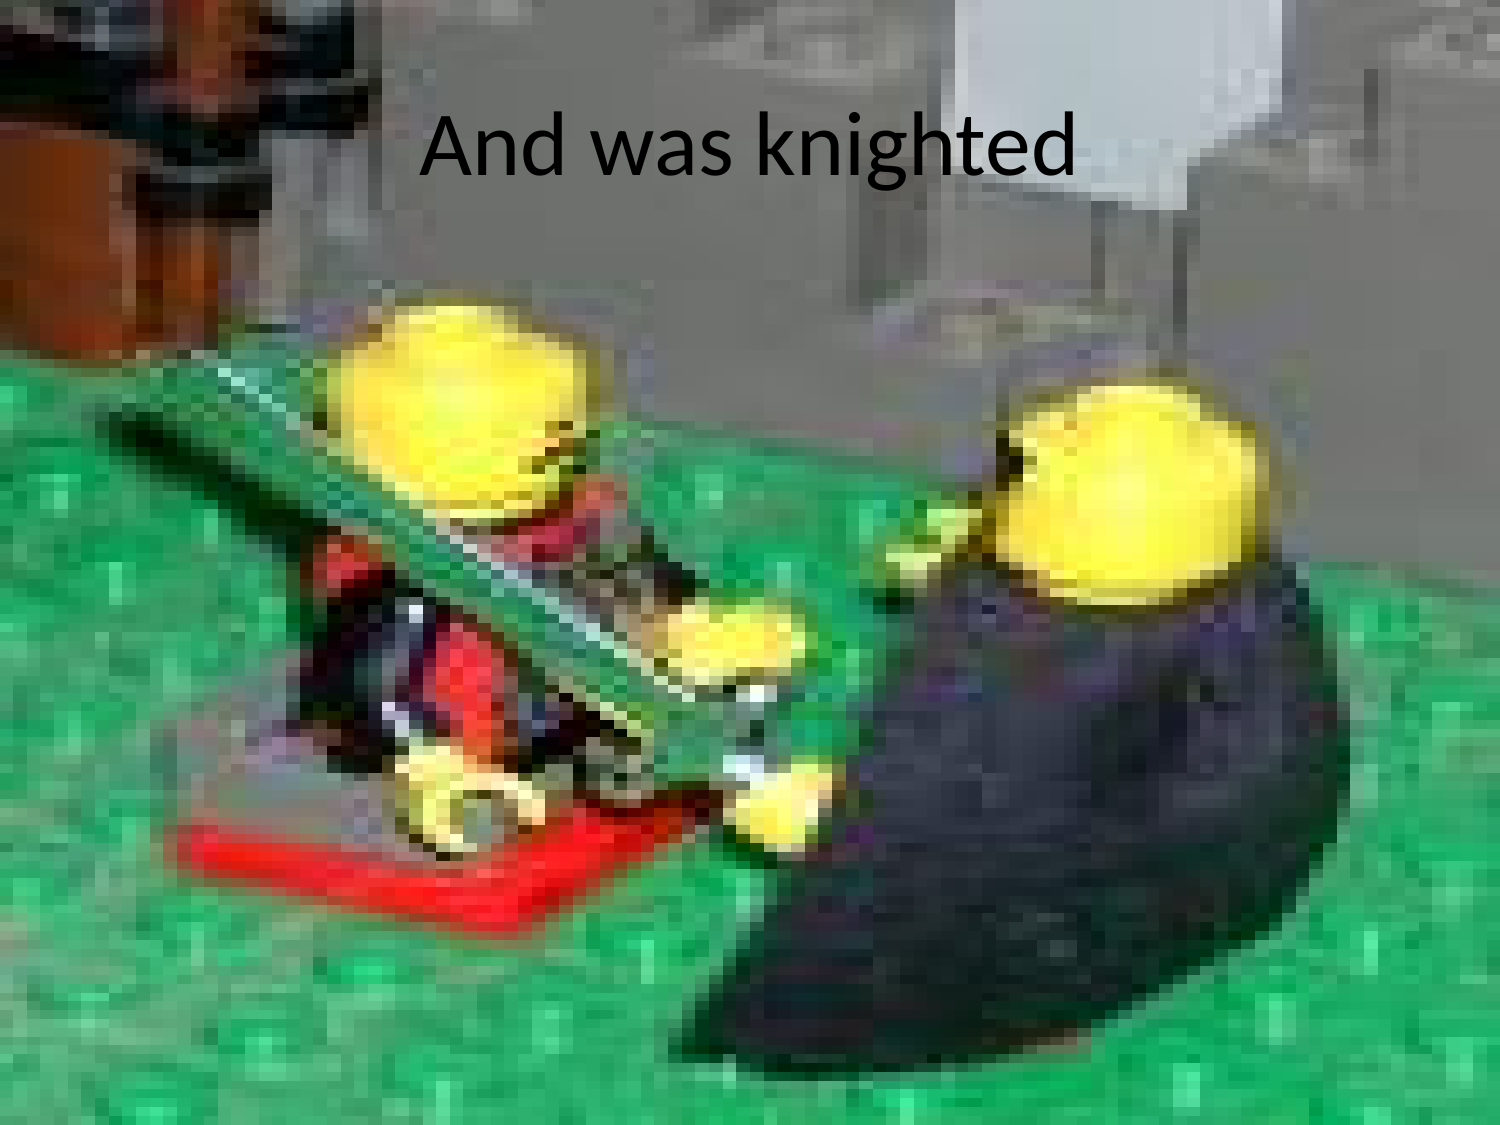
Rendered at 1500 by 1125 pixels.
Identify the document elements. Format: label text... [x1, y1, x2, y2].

picture [0, 0, 1500, 1125]
title And was knighted [75, 45, 1425, 233]
